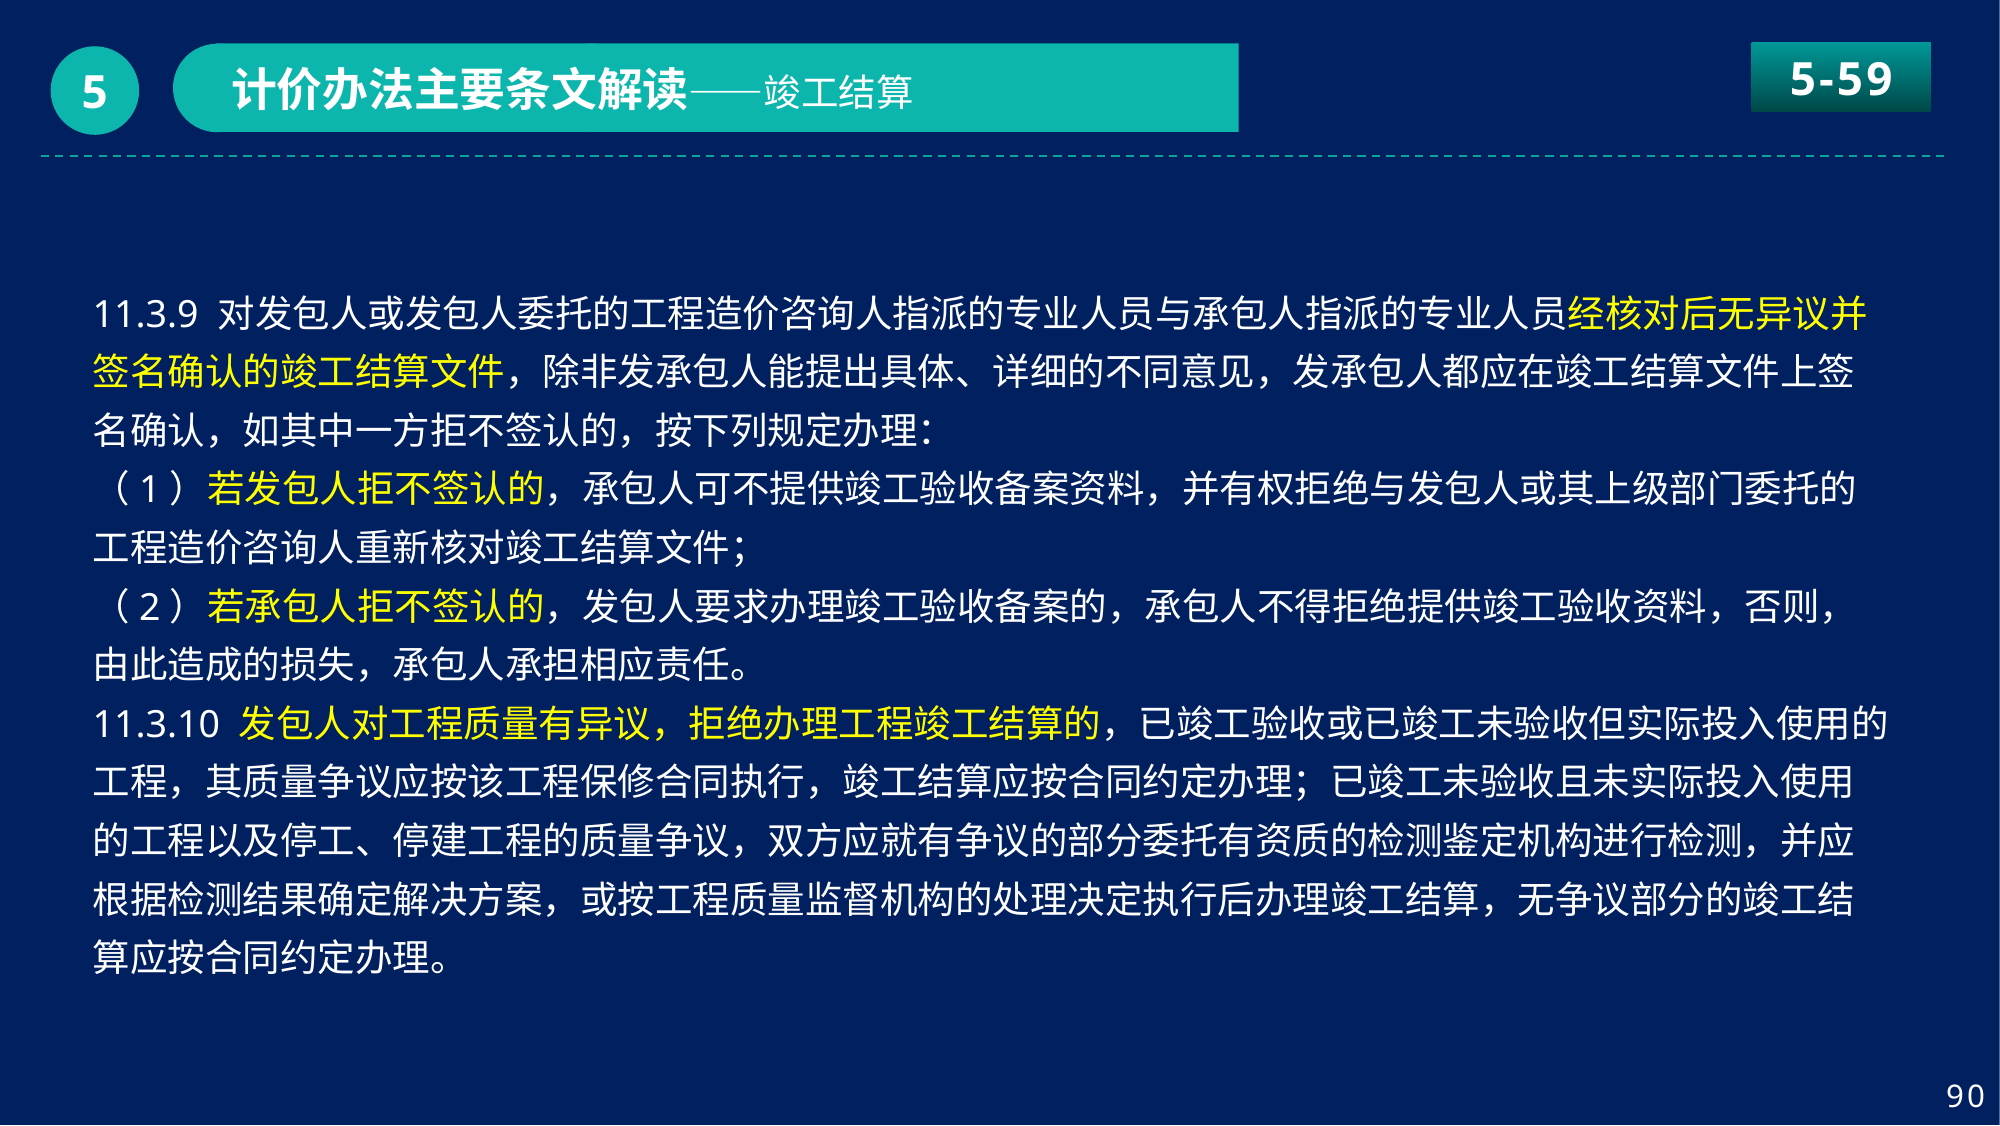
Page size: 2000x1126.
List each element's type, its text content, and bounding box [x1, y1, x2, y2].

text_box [40, 43, 1950, 157]
text_box 11.3.9 对发包人或发包人委托的工程造价咨询人指派的专业人员与承包人指派的专业人员经核对后无异议并签名确认的竣工结算文件，除非发承包人能提出具体、详细的不同意见，发承包人都应在竣工结算文件上签名确认，如其中一方拒不签认的，按下列规定办理： （1）若发包人拒不签认的，承包人可不提供竣工验收备案资料，并有权拒绝与发包人或其上级部门委托的工程造价咨询人重新核对竣工结算文件； （2）若承包人拒不签认的，发包人要求办理竣工验收备案的，承包人不得拒绝提供竣工验收资料，否则，由此造成的损失，承包人承担相应责任。 11.3.10 发包人对工程质量有异议，拒绝办理工程竣工结算的，已竣工验收或已竣工未验收但实际投入使用的工程，其质量争议应按该工程保修合同执行，竣工结算应按合同约定办理；已竣工未验收且未实际投入使用的工程以及停工、停建工程的质量争议，双方应就有争议的部分委托有资质的检测鉴定机构进行检测，并应根据检测结果确定解决方案，或按工程质量监督机构的处理决定执行后办理竣工结算，无争议部分的竣工结算应按合同约定办理。 [78, 268, 1907, 987]
text_box 90 [1905, 1065, 2000, 1126]
